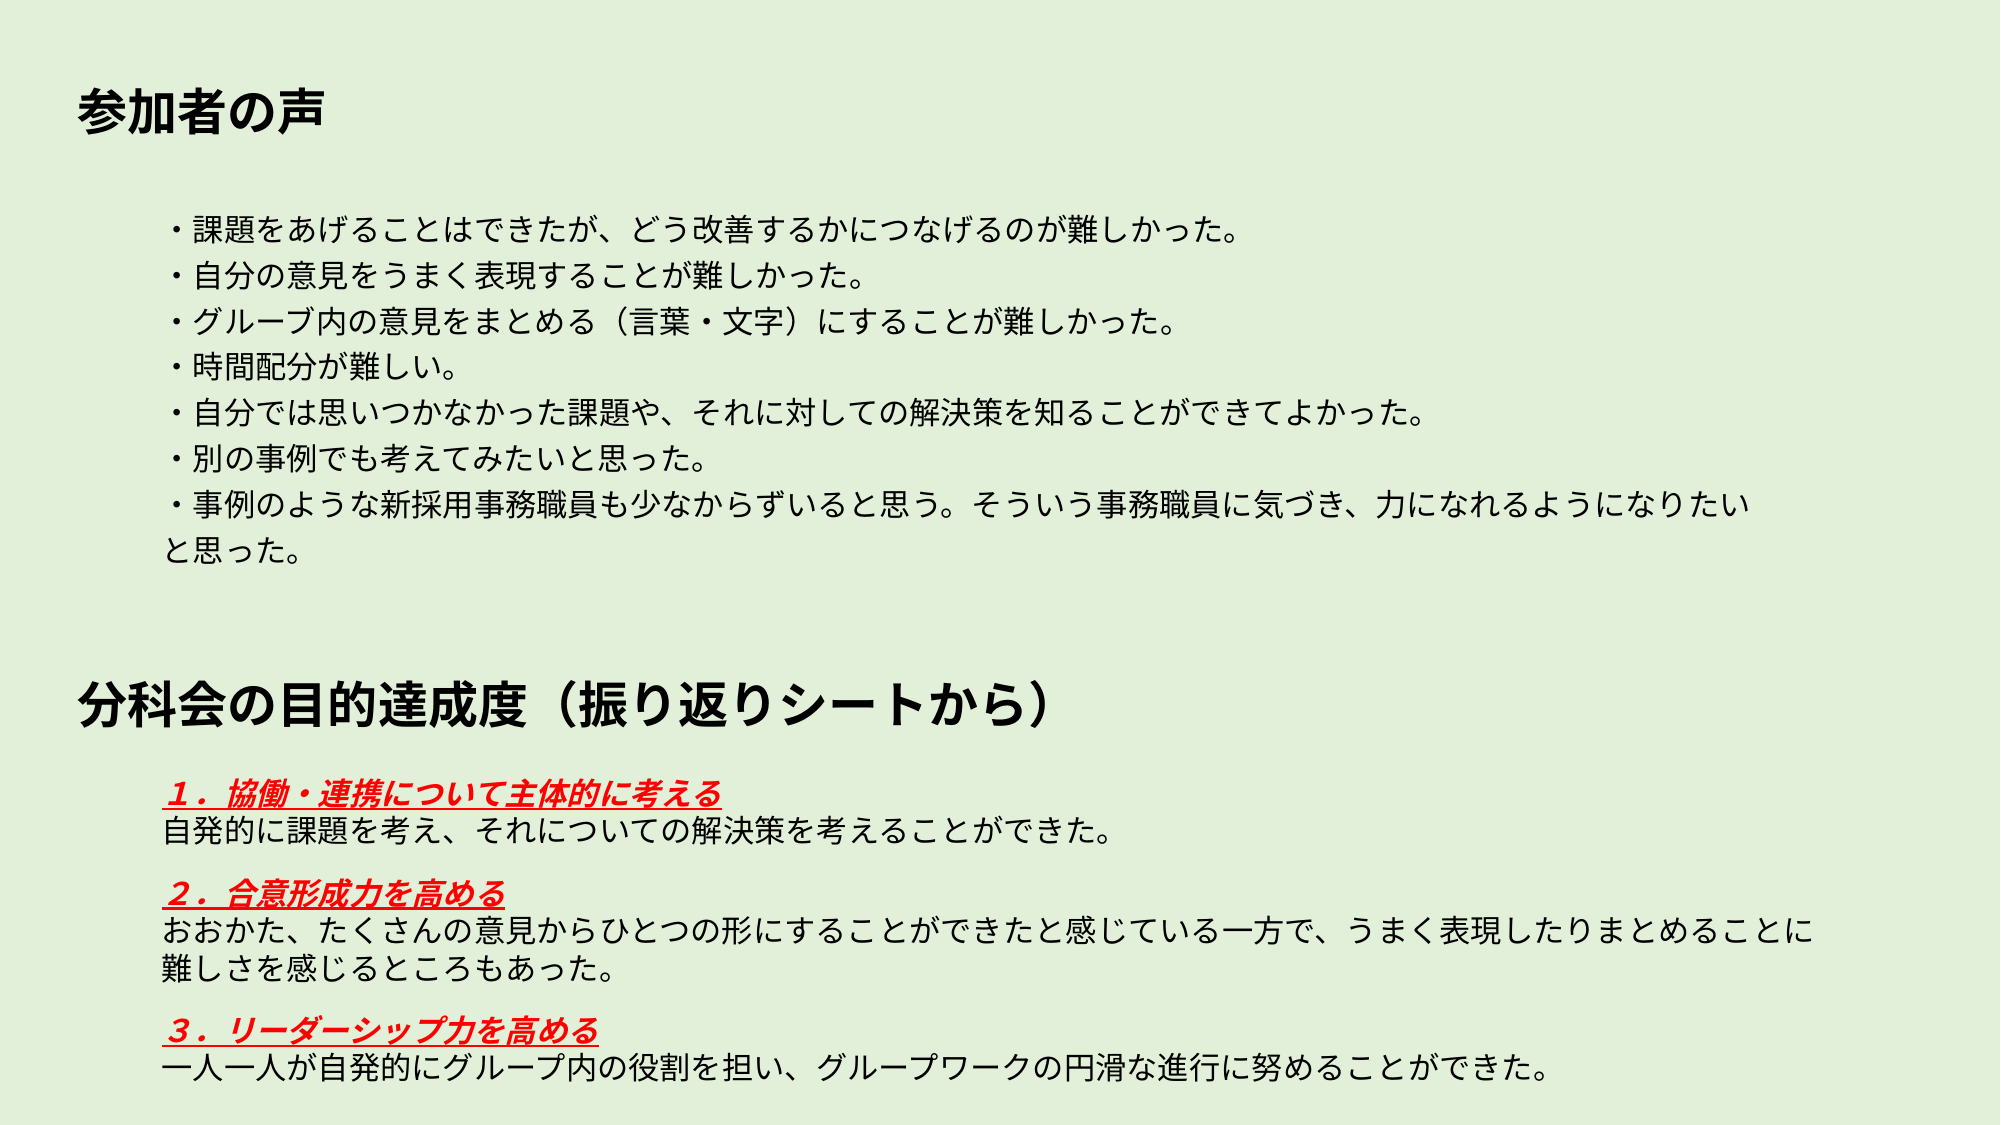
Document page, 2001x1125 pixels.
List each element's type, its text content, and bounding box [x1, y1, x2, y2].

text_box １．協働・連携について主体的に考える 自発的に課題を考え、それについての解決策を考えることができた。 ２．合意形成力を高める おおかた、たくさんの意見からひとつの形にすることができたと感じている一方で、うまく表現したりまとめることに難しさを感じるところもあった。 ３．リーダーシップ力を高める 一人一人が自発的にグループ内の役割を担い、グループワークの円滑な進行に努めることができた。 [146, 766, 1852, 1094]
text_box 分科会の目的達成度（振り返りシートから） [63, 665, 1645, 741]
text_box ・課題をあげることはできたが、どう改善するかにつなげるのが難しかった。 ・自分の意見をうまく表現することが難しかった。 ・グルーブ内の意見をまとめる（言葉・文字）にすることが難しかった。 ・時間配分が難しい。 ・自分では思いつかなかった課題や、それに対しての解決策を知ることができてよかった。 ・別の事例でも考えてみたいと思った。 ・事例のような新採用事務職員も少なからずいると思う。そういう事務職員に気づき、力になれるようになりたいと思った。 [146, 194, 1770, 576]
text_box 参加者の声 [63, 72, 1081, 148]
